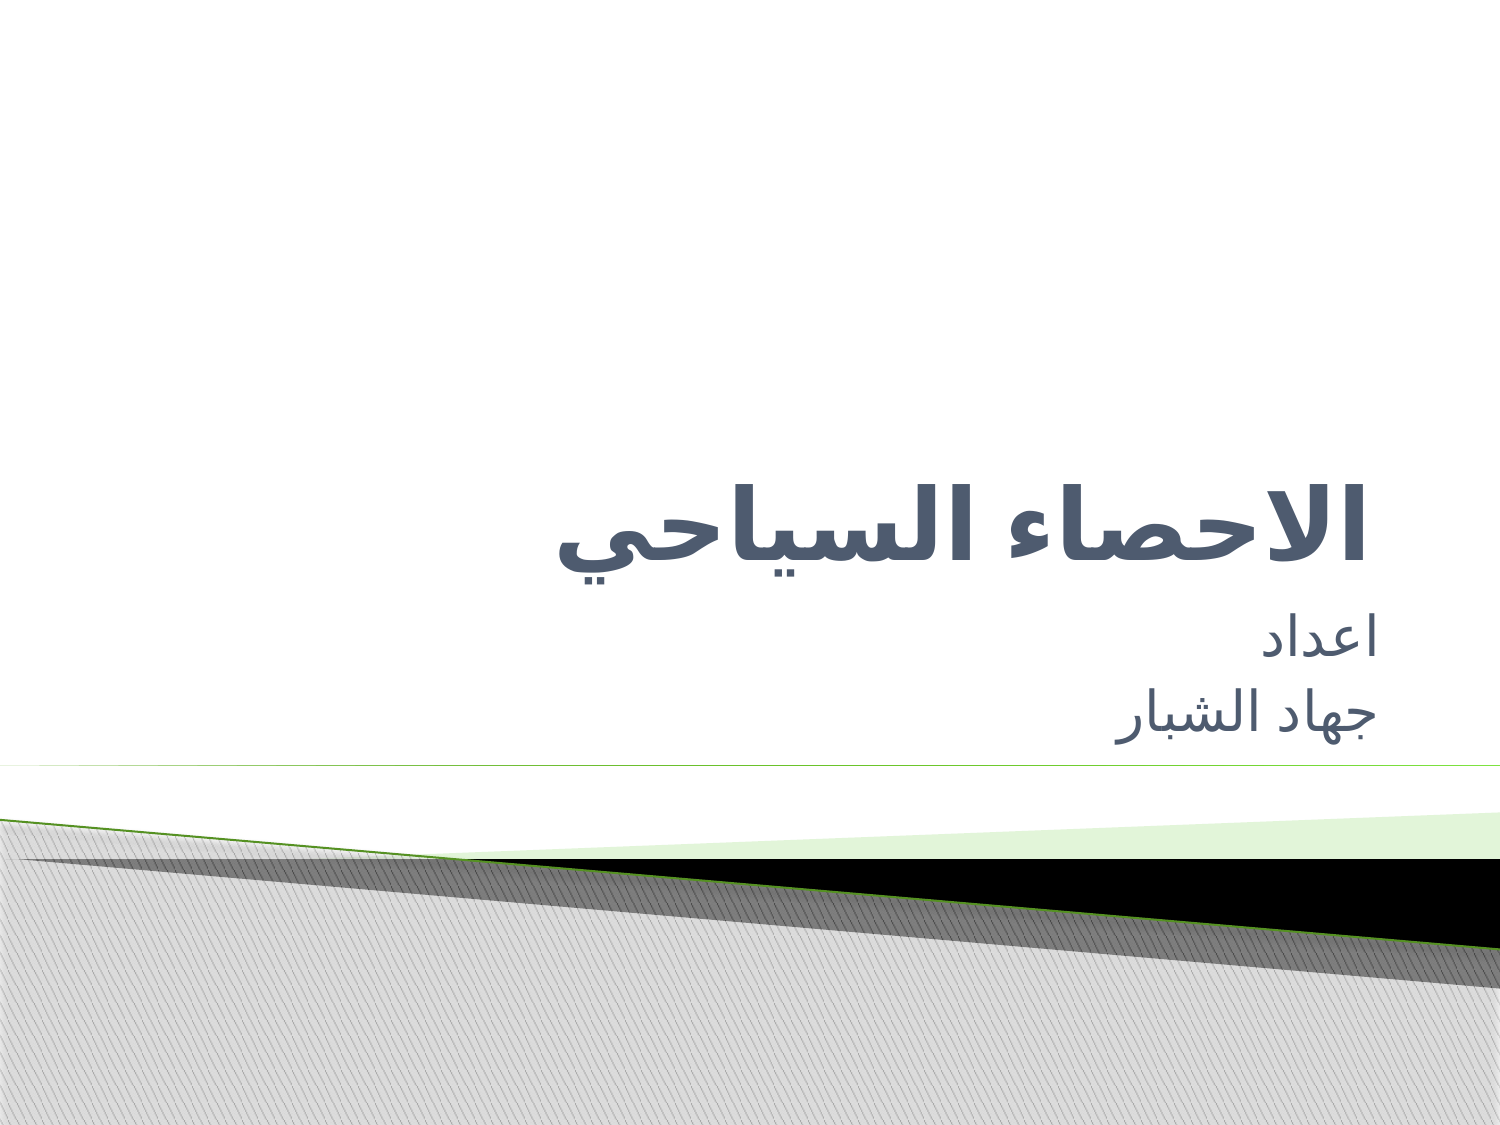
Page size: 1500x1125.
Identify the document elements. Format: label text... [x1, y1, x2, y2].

title الاحصاء السياحي [112, 287, 1388, 588]
subtitle اعداد جهاد الشبار [112, 592, 1388, 790]
picture [5, 859, 1500, 989]
